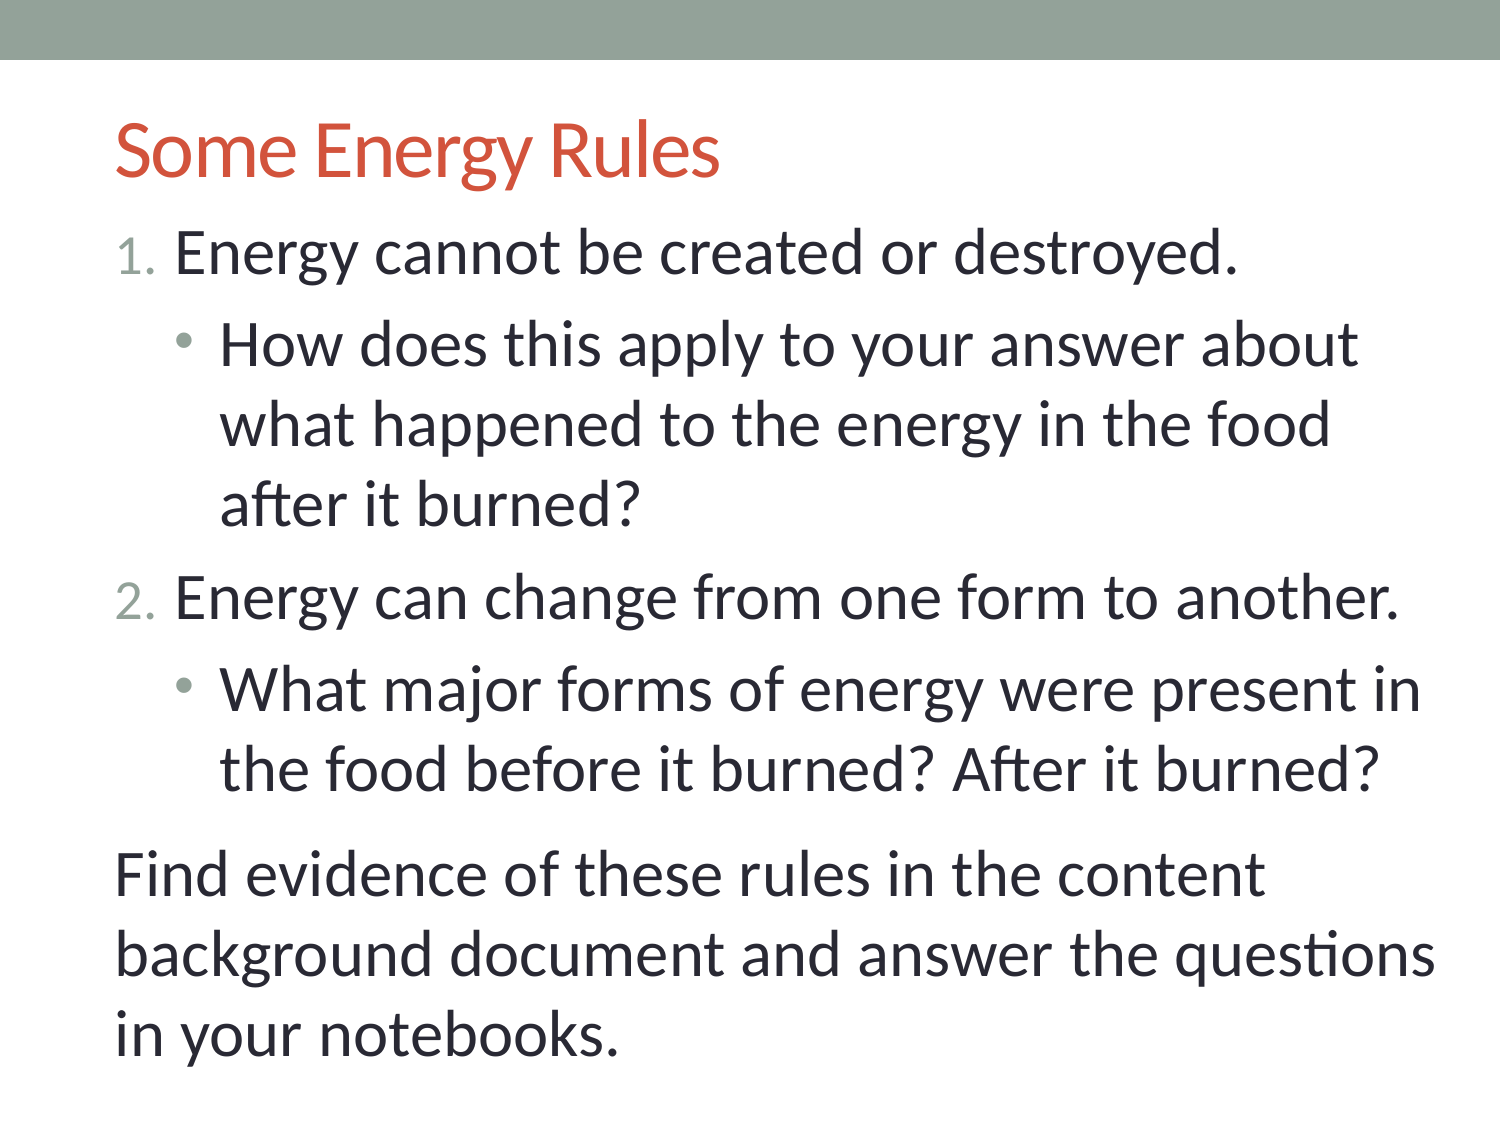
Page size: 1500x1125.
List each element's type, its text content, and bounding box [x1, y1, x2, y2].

list Energy cannot be created or destroyed. How does this apply to your answer about what happened to the energy in the food after it burned? Energy can change from one form to another. What major forms of energy were present in the food before it burned? After it burned? Find evidence of these rules in the content background document and answer the questions in your notebooks. [99, 200, 1463, 1063]
title Some Energy Rules [99, 62, 1425, 200]
